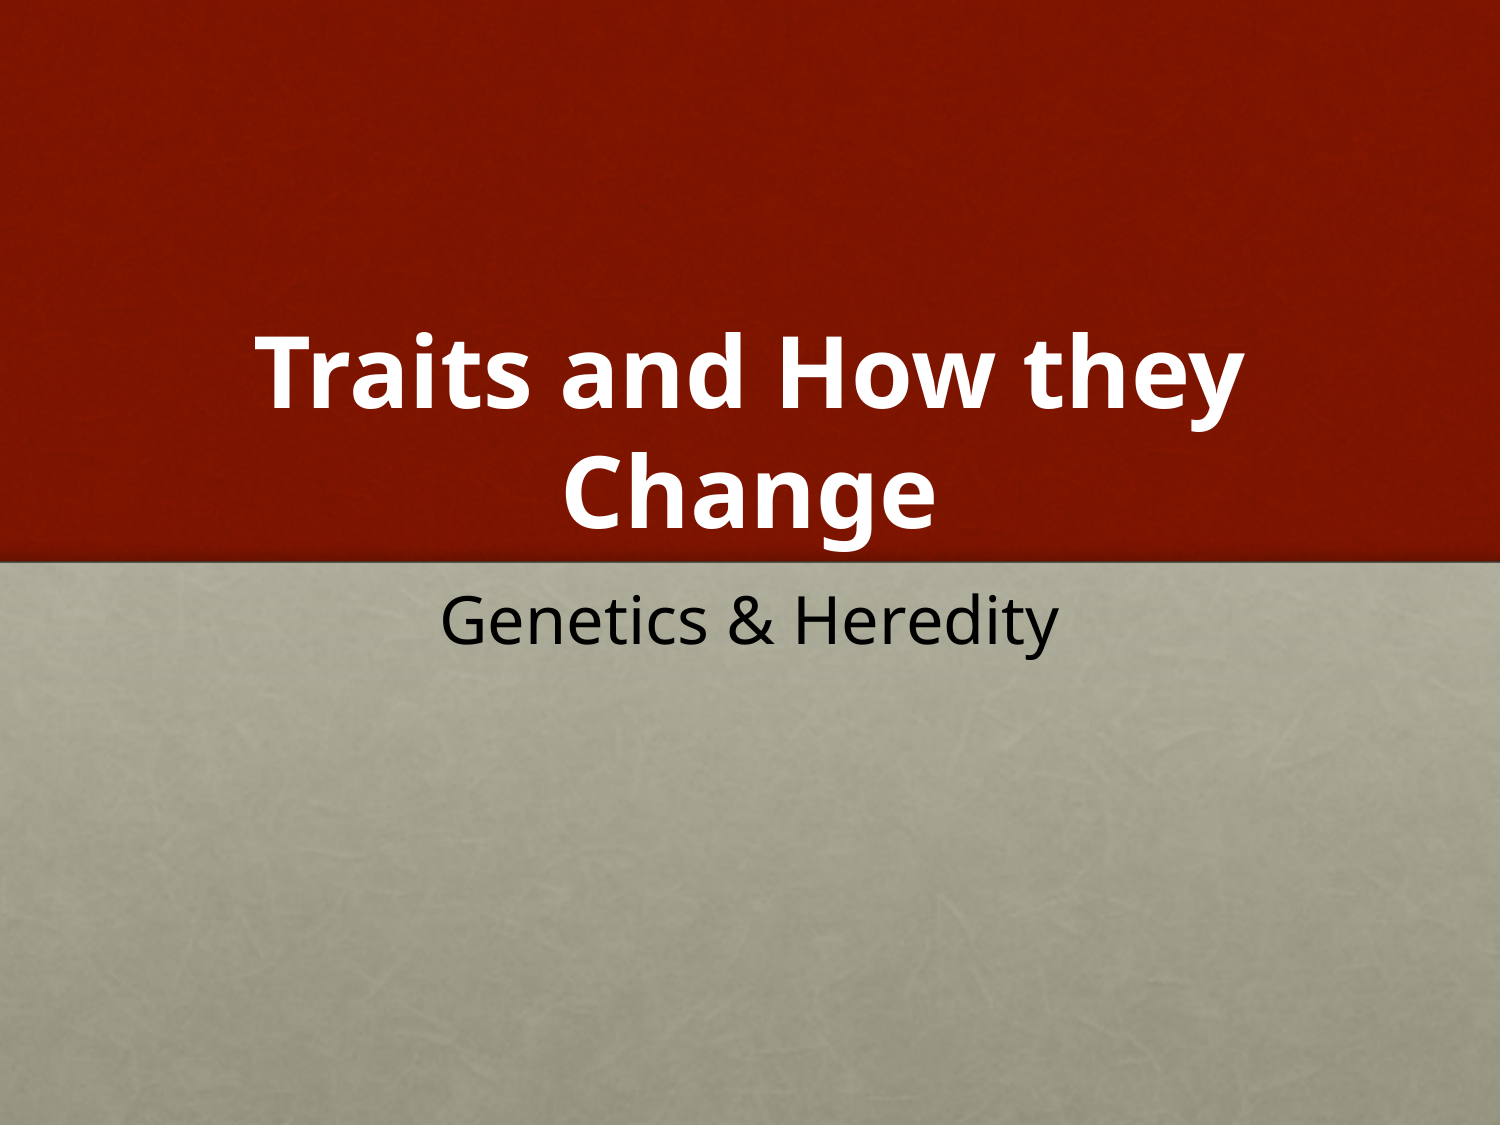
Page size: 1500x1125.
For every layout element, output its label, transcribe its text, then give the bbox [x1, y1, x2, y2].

title Traits and How they Change [127, 314, 1372, 556]
picture [0, 541, 1500, 1125]
subtitle Genetics & Heredity [127, 570, 1372, 859]
